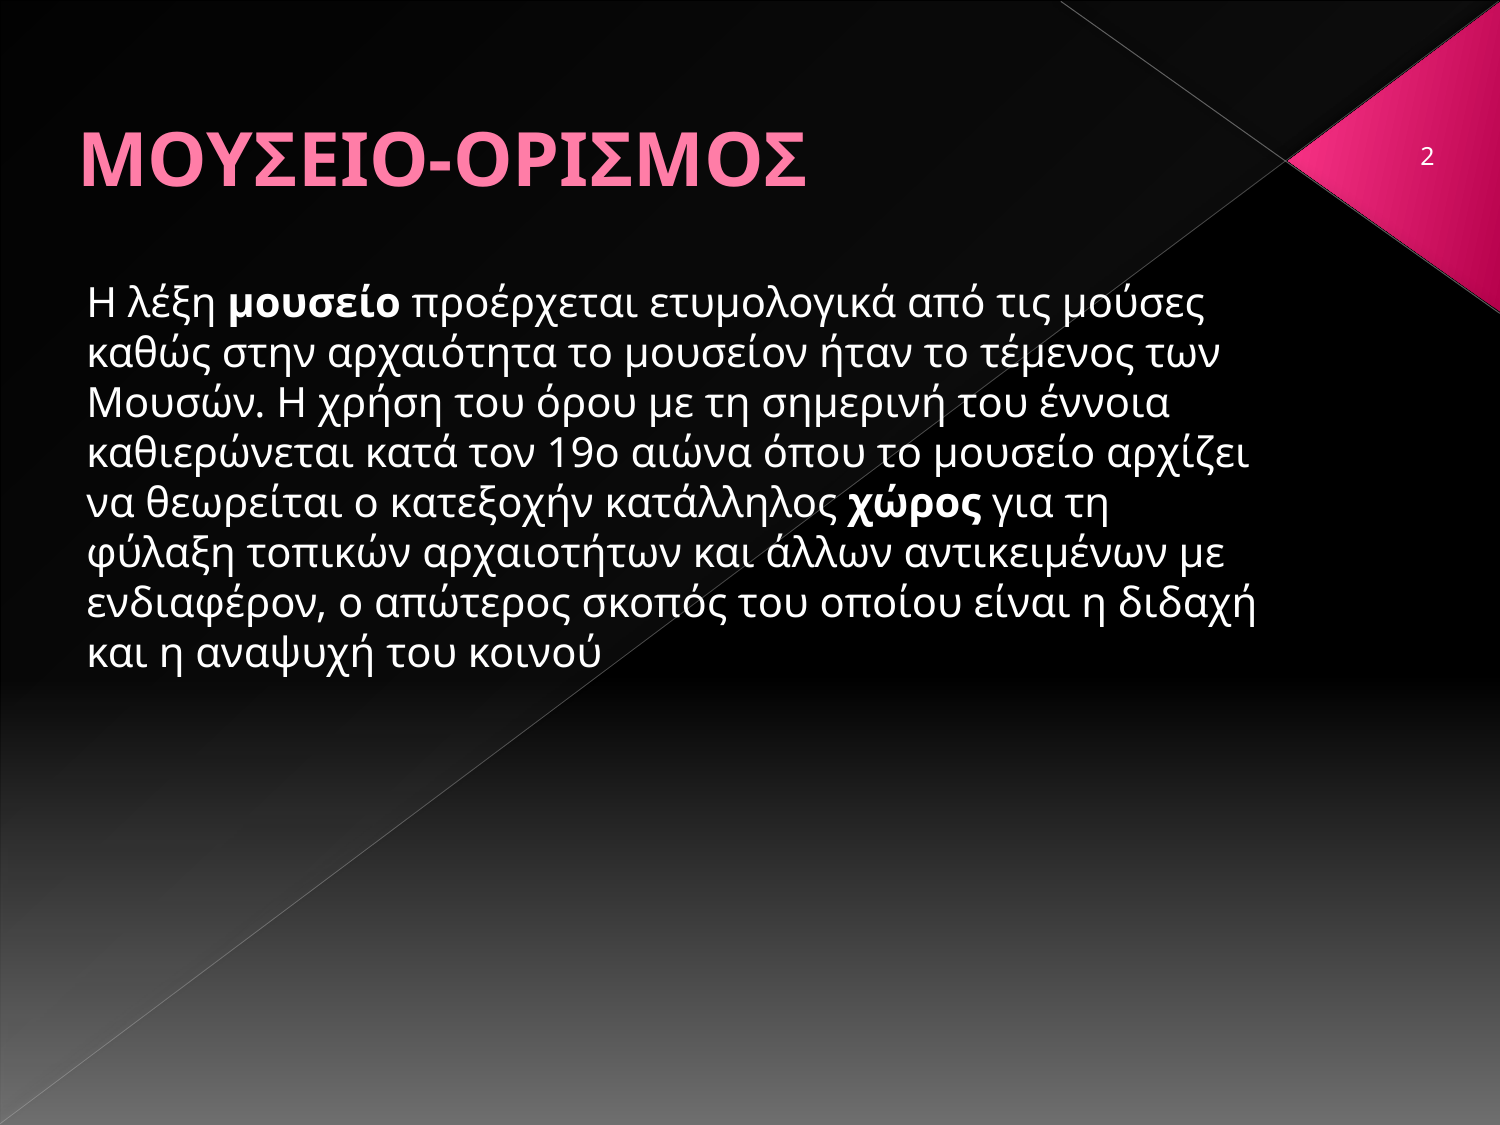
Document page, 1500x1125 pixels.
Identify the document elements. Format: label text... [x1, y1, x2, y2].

slide_number 2 [1386, 132, 1469, 183]
title ΜΟΥΣΕΙΟ-ΟΡΙΣΜΟΣ [62, 44, 1250, 267]
list Η λέξη μουσείο προέρχεται ετυμολογικά από τις μούσες καθώς στην αρχαιότητα το μουσείον ήταν το τέμενος των Μουσών. Η χρήση του όρου με τη σημερινή του έννοια καθιερώνεται κατά τον 19ο αιώνα όπου το μουσείο αρχίζει να θεωρείται ο κατεξοχήν κατάλληλος χώρος για τη φύλαξη τοπικών αρχαιοτήτων και άλλων αντικειμένων με ενδιαφέρον, ο απώτερος σκοπός του οποίου είναι η διδαχή και η αναψυχή του κοινού [62, 267, 1278, 973]
